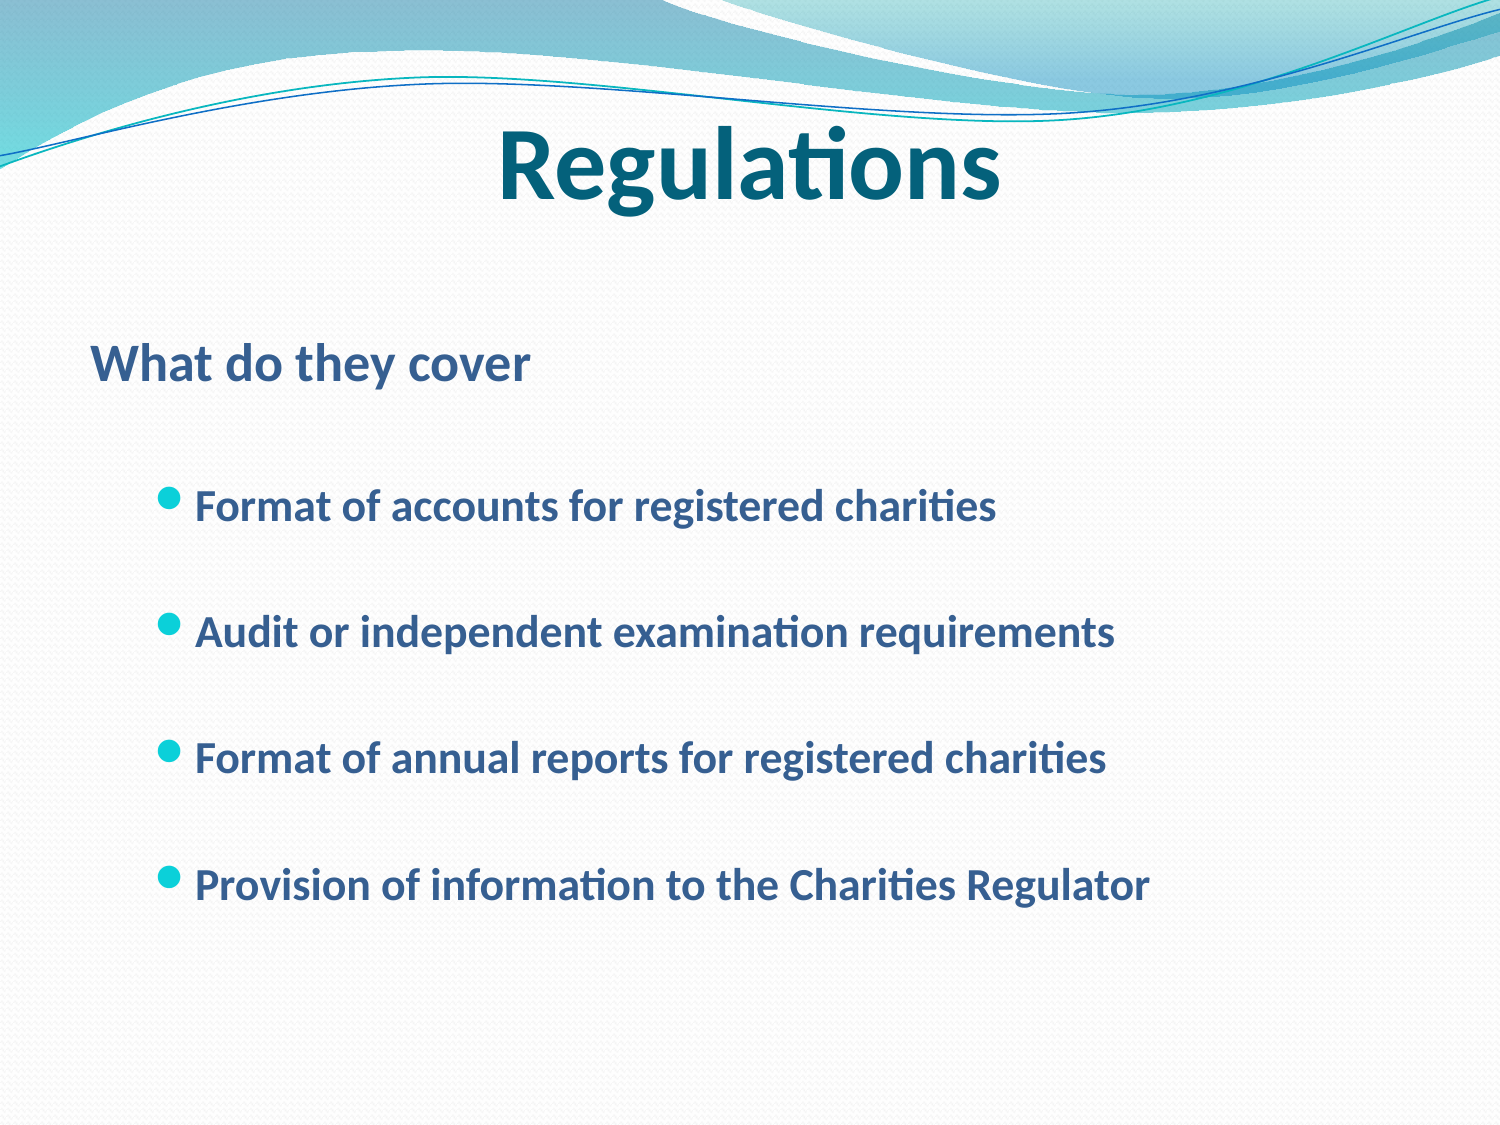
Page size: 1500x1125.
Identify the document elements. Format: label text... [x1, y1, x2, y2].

list What do they cover Format of accounts for registered charities Audit or independent examination requirements Format of annual reports for registered charities Provision of information to the Charities Regulator [74, 255, 1426, 953]
title Regulations [74, 77, 1426, 221]
